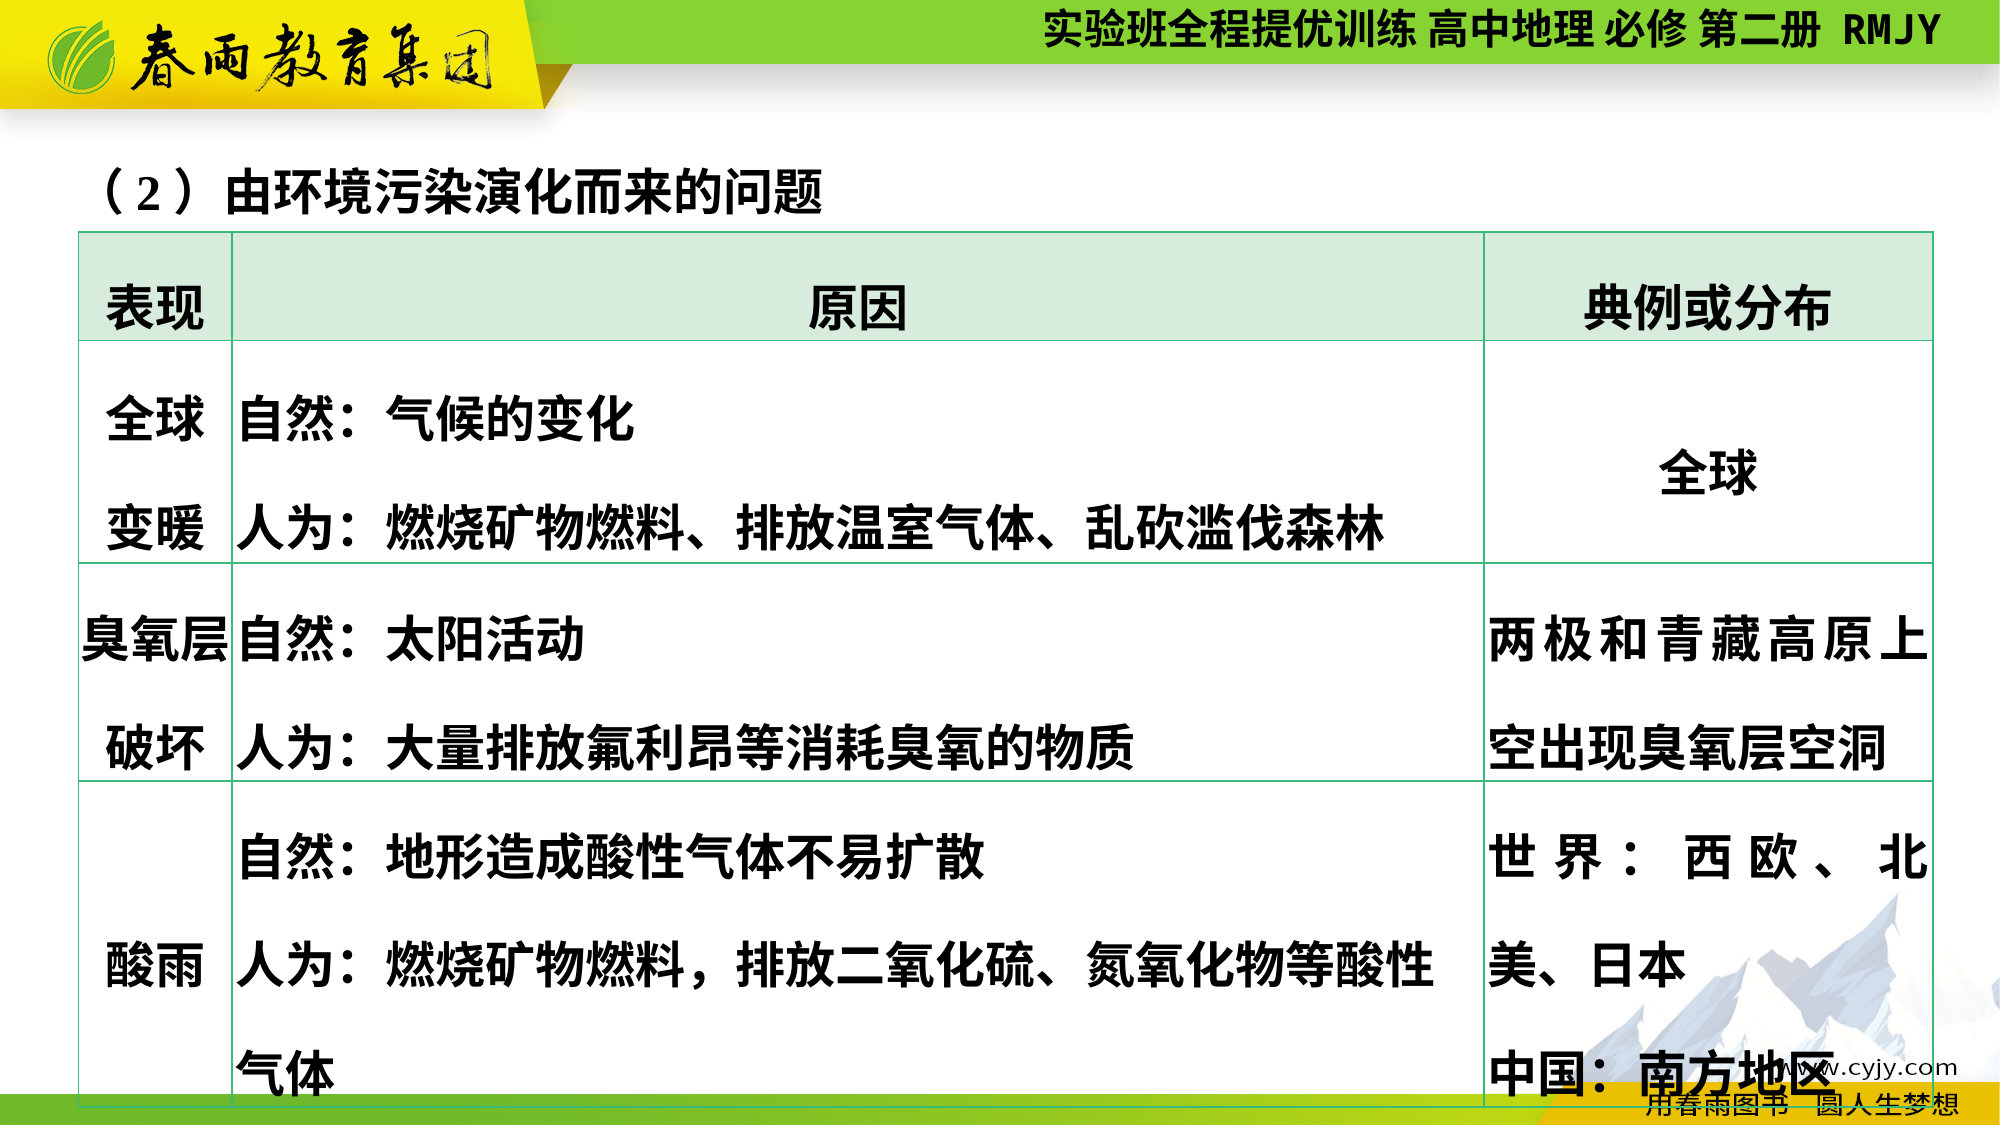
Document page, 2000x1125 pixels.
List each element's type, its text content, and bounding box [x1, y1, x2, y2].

table_cell 酸雨 [79, 782, 231, 1106]
table_cell 臭氧层 破坏 [79, 564, 231, 780]
table_cell 自然：地形造成酸性气体不易扩散 人为：燃烧矿物燃料，排放二氧化硫、氮氧化物等酸性气体 [233, 782, 1483, 1106]
table_cell 两极和青藏高原上空出现臭氧层空洞 [1485, 564, 1932, 780]
table_header 典例或分布 [1485, 233, 1932, 340]
table_cell 世界：西欧、北美、日本 中国：南方地区 [1485, 782, 1932, 1106]
table_cell 全球 变暖 [79, 341, 231, 562]
table_cell 自然：气候的变化 人为：燃烧矿物燃料、排放温室气体、乱砍滥伐森林 [233, 341, 1483, 562]
table_header 原因 [233, 233, 1483, 340]
list （2）由环境污染演化而来的问题 [59, 122, 1944, 217]
table_cell 全球 [1485, 341, 1932, 562]
table_cell 自然：太阳活动 人为：大量排放氟利昂等消耗臭氧的物质 [233, 564, 1483, 780]
picture [0, 0, 2000, 1125]
table_header 表现 [79, 233, 231, 340]
